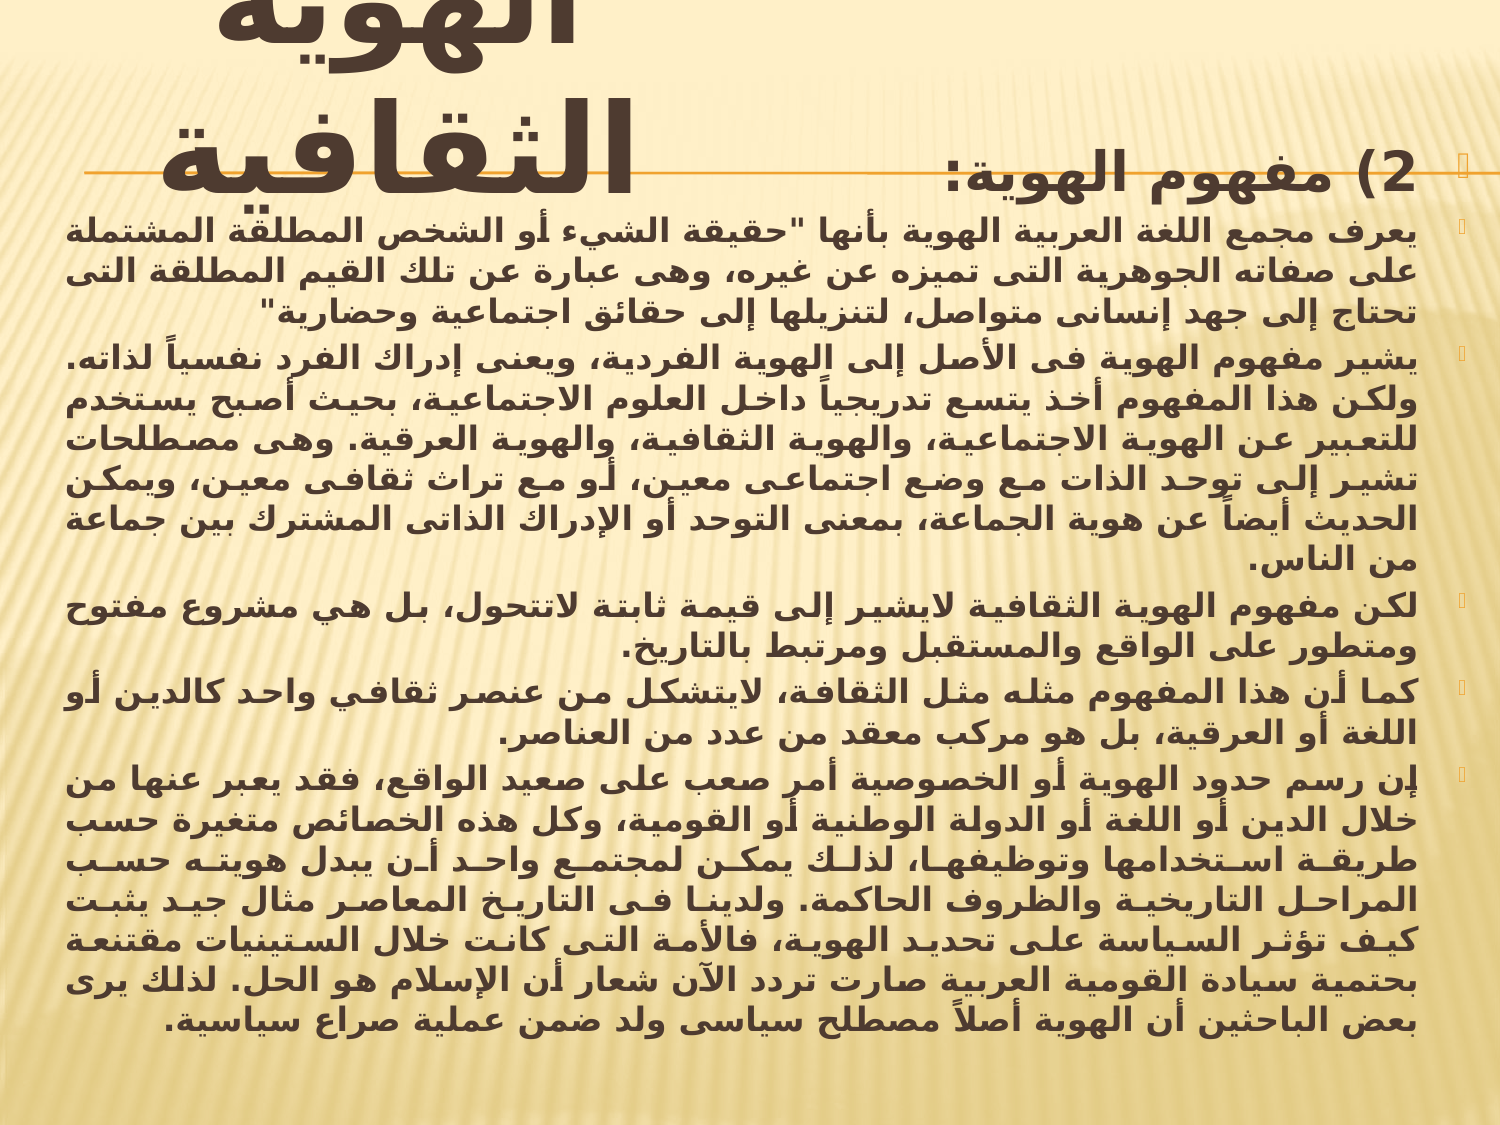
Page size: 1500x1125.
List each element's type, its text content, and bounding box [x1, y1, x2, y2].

title الهوية الثقافية [0, 0, 797, 138]
list 2) مفهوم الهوية: يعرف مجمع اللغة العربية الهوية بأنها "حقيقة الشيء أو الشخص المطلقة المشتملة على صفاته الجوهرية التى تميزه عن غيره، وهى عبارة عن تلك القيم المطلقة التى تحتاج إلى جهد إنسانى متواصل، لتنزيلها إلى حقائق اجتماعية وحضارية" يشير مفهوم الهوية فى الأصل إلى الهوية الفردية، ويعنى إدراك الفرد نفسياً لذاته. ولكن هذا المفهوم أخذ يتسع تدريجياً داخل العلوم الاجتماعية، بحيث أصبح يستخدم للتعبير عن الهوية الاجتماعية، والهوية الثقافية، والهوية العرقية. وهى مصطلحات تشير إلى توحد الذات مع وضع اجتماعى معين، أو مع تراث ثقافى معين، ويمكن الحديث أيضاً عن هوية الجماعة، بمعنى التوحد أو الإدراك الذاتى المشترك بين جماعة من الناس. لكن مفهوم الهوية الثقافية لايشير إلى قيمة ثابتة لاتتحول، بل هي مشروع مفتوح ومتطور على الواقع والمستقبل ومرتبط بالتاريخ. كما أن هذا المفهوم مثله مثل الثقافة، لايتشكل من عنصر ثقافي واحد كالدين أو اللغة أو العرقية، بل هو مركب معقد من عدد من العناصر. إن رسم حدود الهوية أو الخصوصية أمر صعب على صعيد الواقع، فقد يعبر عنها من خلال الدين أو اللغة أو الدولة الوطنية أو القومية، وكل هذه الخصائص متغيرة حسب طريقة استخدامها وتوظيفها، لذلك يمكن لمجتمع واحد أن يبدل هويته حسب المراحل التاريخية والظروف الحاكمة. ولدينا فى التاريخ المعاصر مثال جيد يثبت كيف تؤثر السياسة على تحديد الهوية، فالأمة التى كانت خلال الستينيات مقتنعة بحتمية سيادة القومية العربية صارت تردد الآن شعار أن الإسلام هو الحل. لذلك يرى بعض الباحثين أن الهوية أصلاً مصطلح سياسى ولد ضمن عملية صراع سياسية. [50, 128, 1475, 1090]
